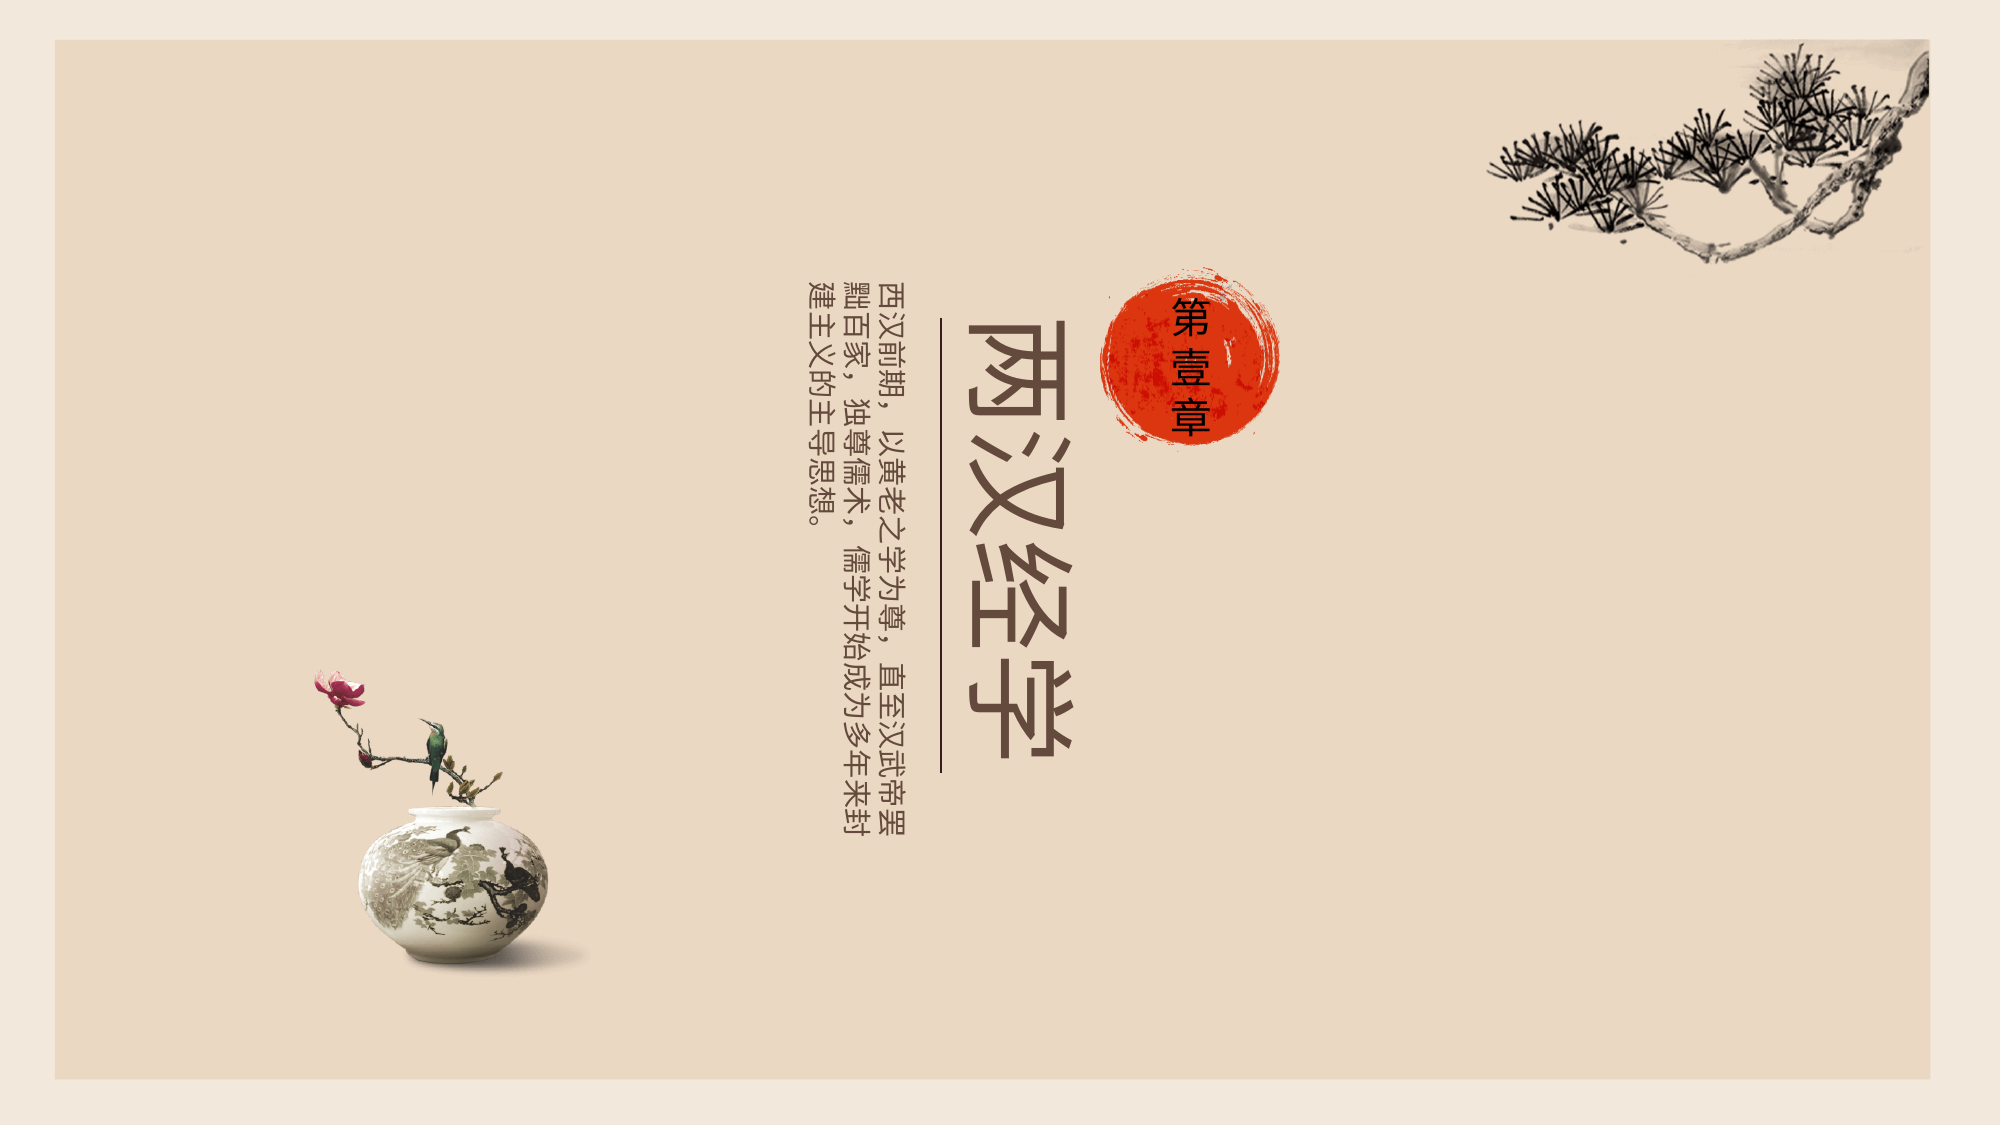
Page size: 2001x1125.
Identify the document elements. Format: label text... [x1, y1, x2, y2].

text_box [54, 39, 1931, 1080]
text_box 两汉经学 [931, 300, 1099, 799]
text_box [1096, 267, 1284, 452]
picture [314, 668, 595, 978]
text_box 西汉前期，以黄老之学为尊，直至汉武帝罢黜百家，独尊儒术，儒学开始成为多年来封建主义的主导思想。 [781, 267, 918, 865]
picture [1438, 39, 2000, 285]
